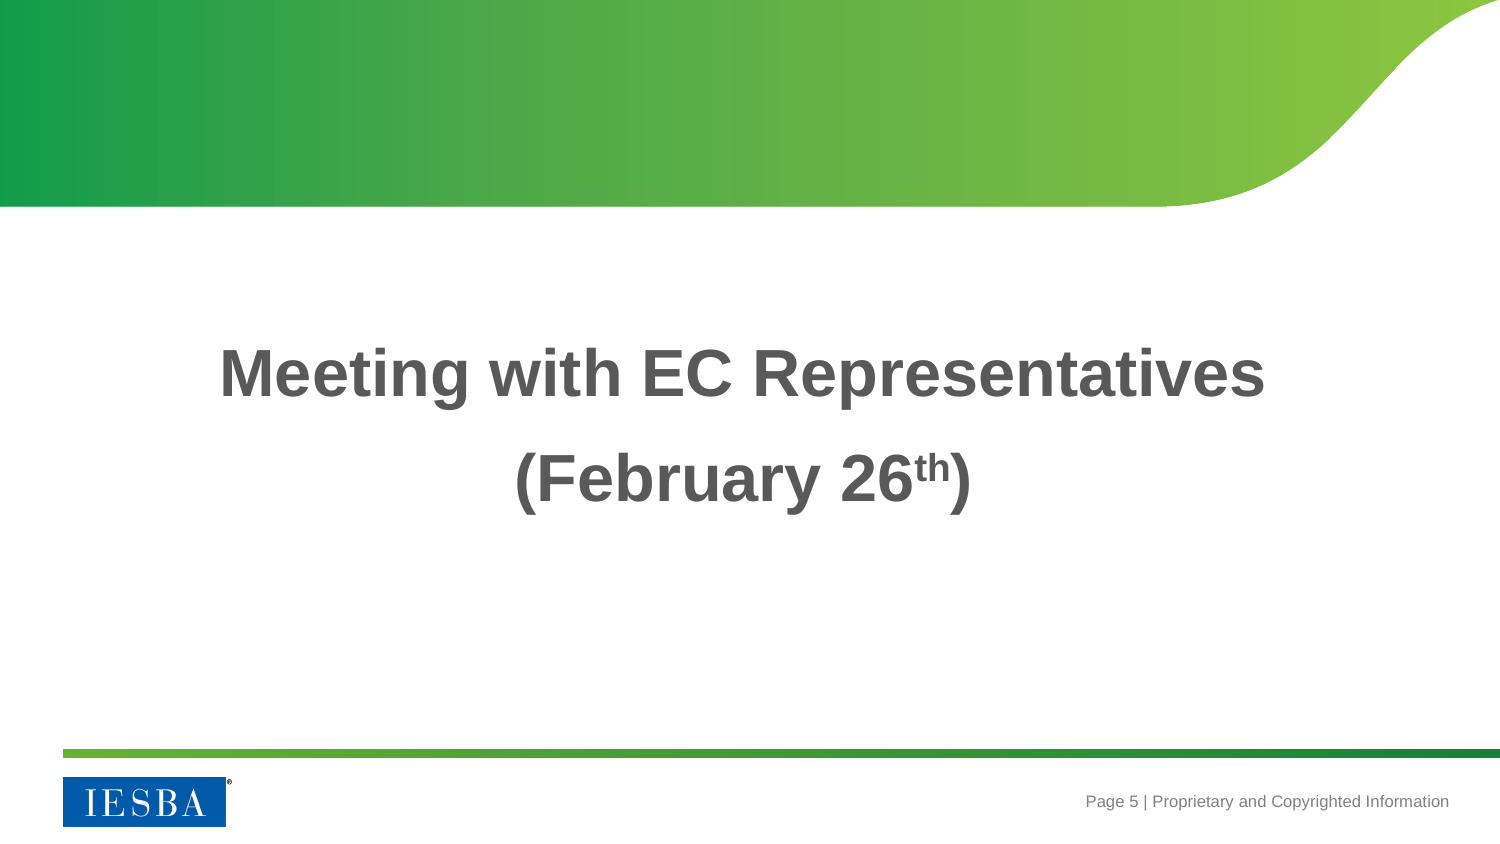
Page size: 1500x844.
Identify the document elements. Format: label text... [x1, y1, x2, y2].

picture [0, 0, 1500, 207]
list Meeting with EC Representatives (February 26th) [112, 321, 1375, 572]
picture [63, 777, 232, 827]
